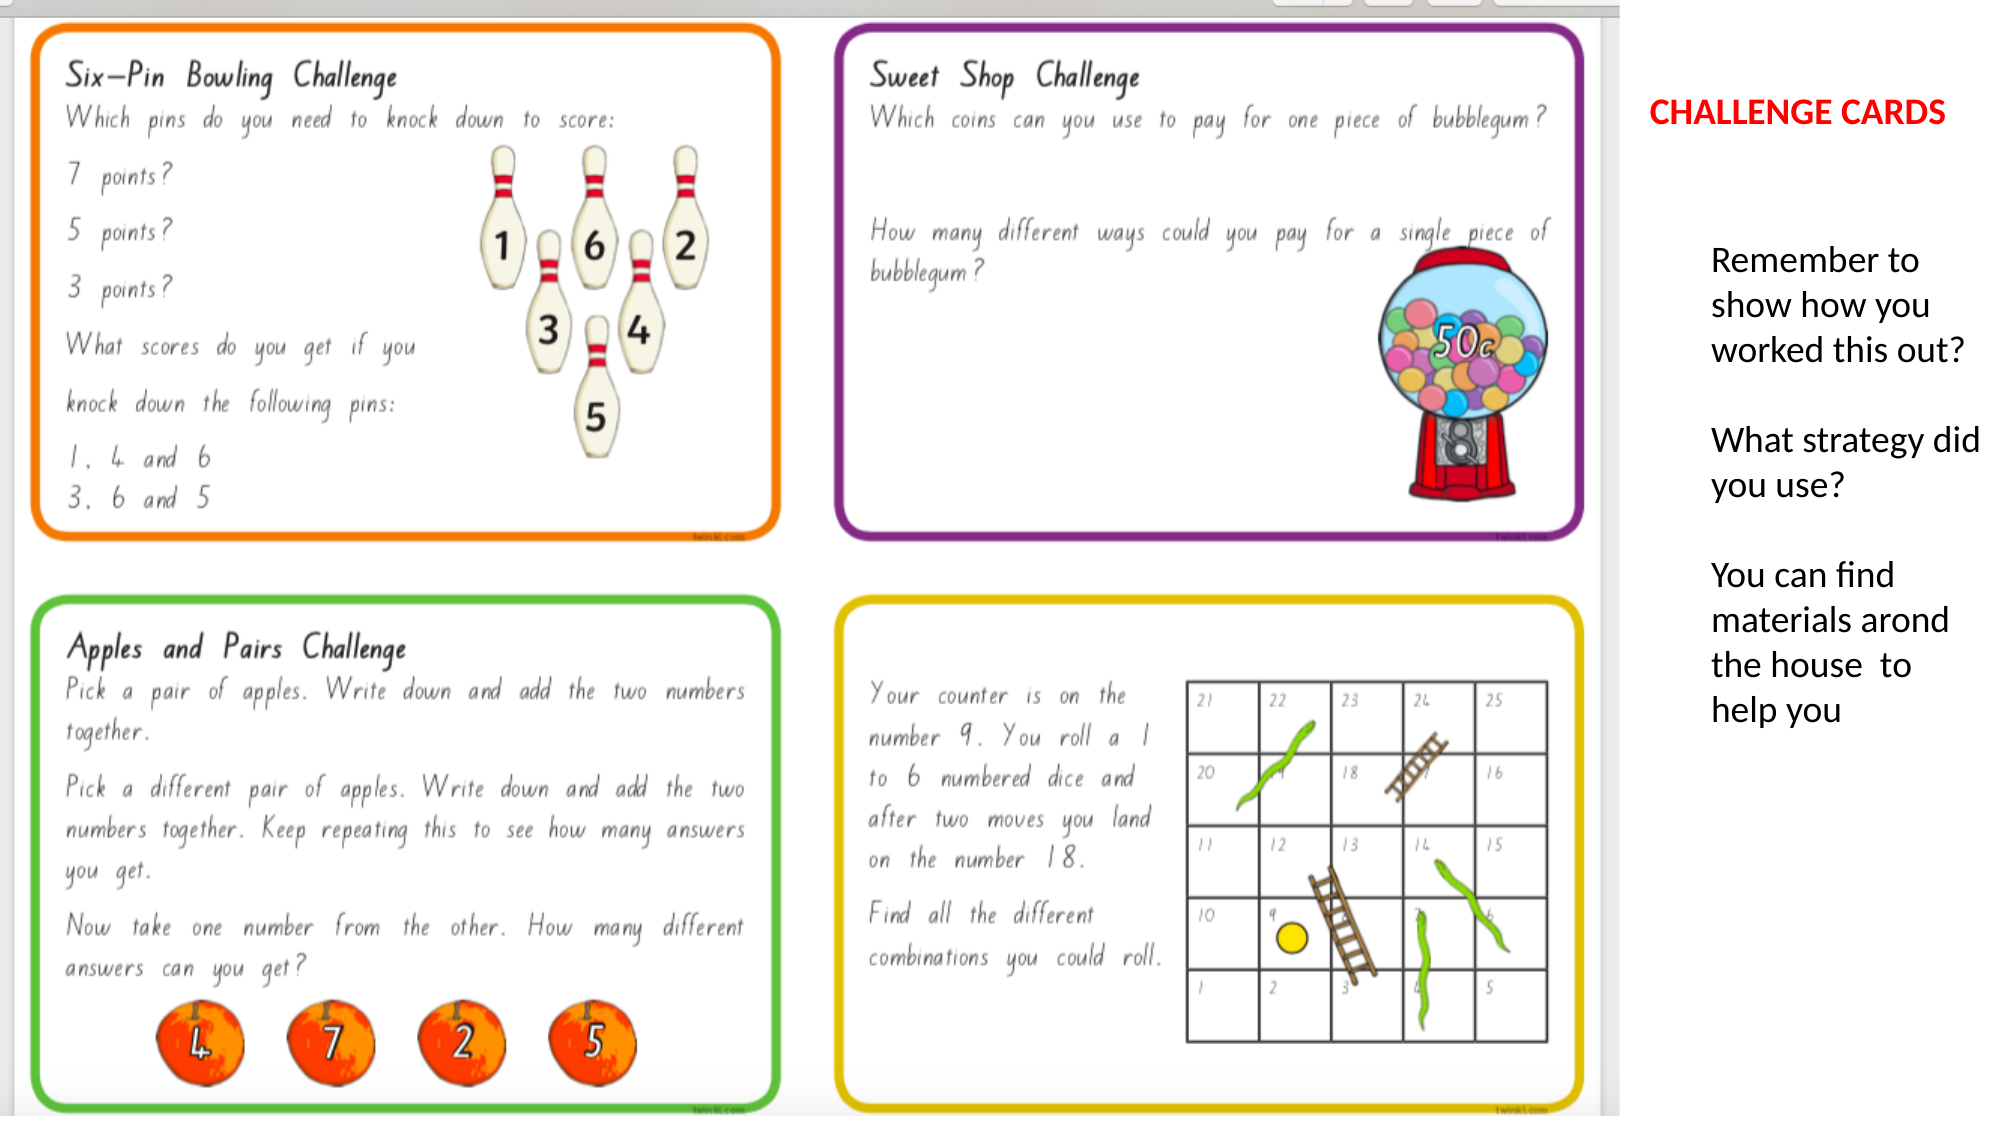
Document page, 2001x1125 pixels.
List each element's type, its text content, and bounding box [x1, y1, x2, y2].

text_box Remember to show how you worked this out? What strategy did you use? You can find materials arond the house to help you [1696, 227, 2000, 738]
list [0, 0, 1620, 1116]
text_box CHALLENGE CARDS [1625, 79, 2000, 140]
